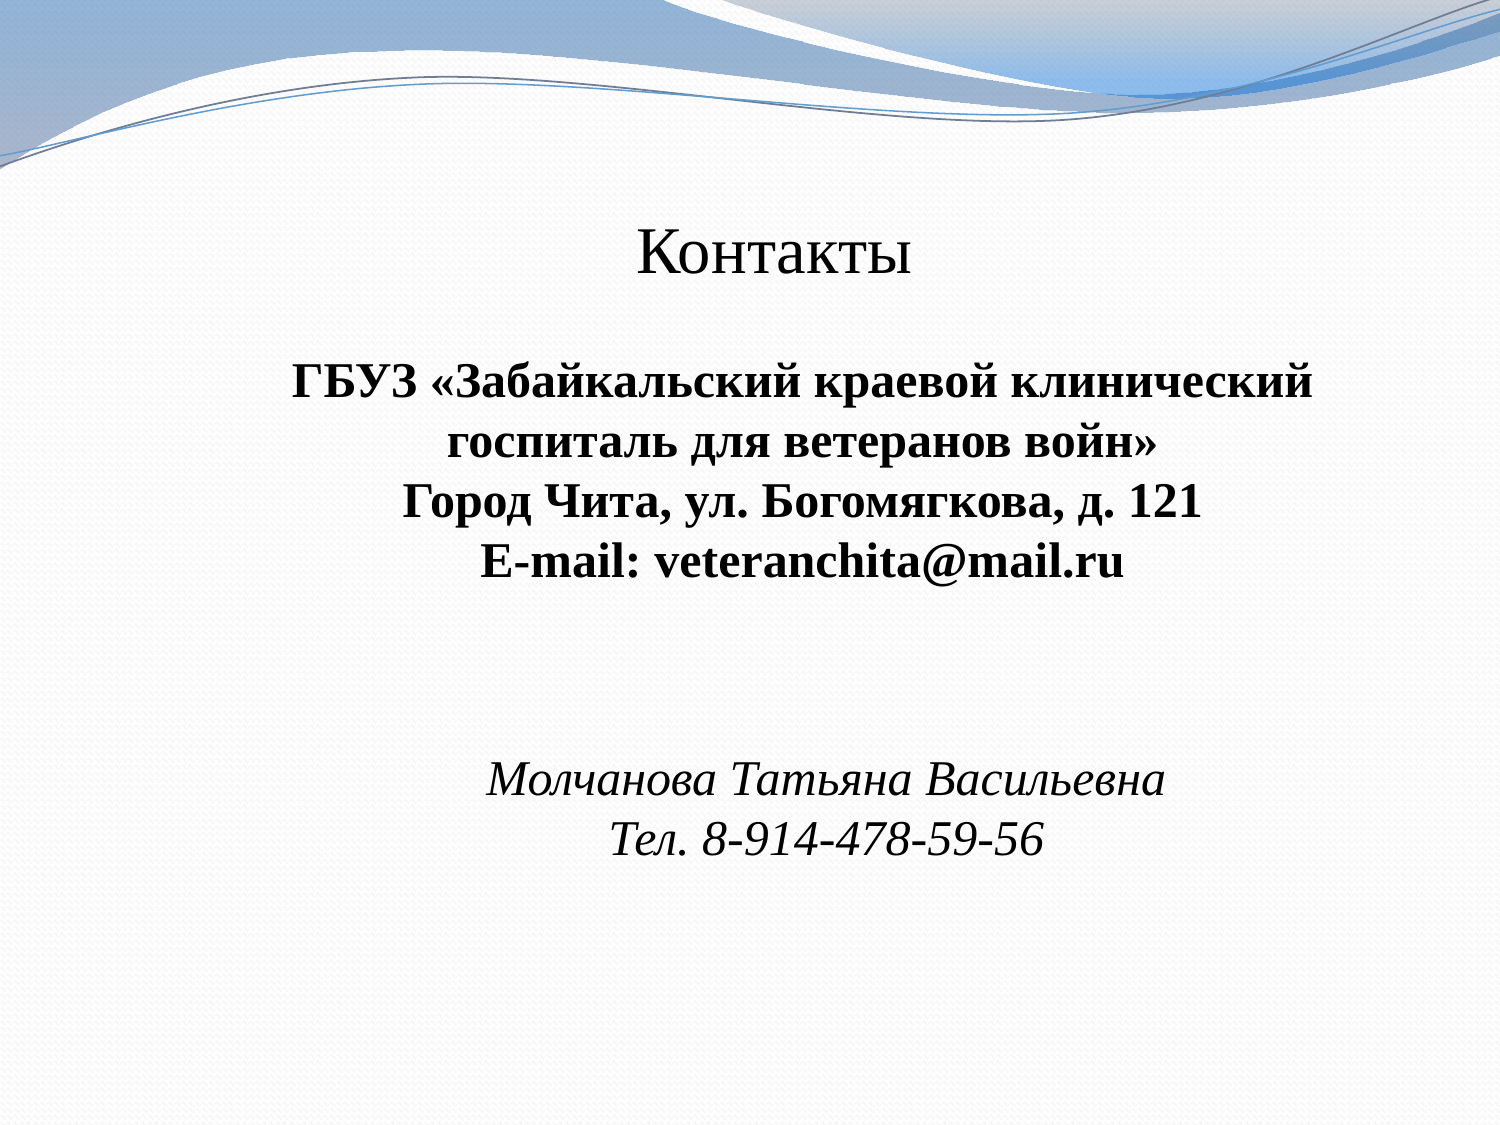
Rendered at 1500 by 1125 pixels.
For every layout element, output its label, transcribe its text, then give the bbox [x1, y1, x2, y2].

text_box ГБУЗ «Забайкальский краевой клинический госпиталь для ветеранов войн» Город Чита, ул. Богомягкова, д. 121 E-mail: veteranchita@mail.ru [222, 339, 1383, 640]
text_box Контакты [128, 199, 1430, 294]
text_box Молчанова Татьяна Васильевна Тел. 8-914-478-59-56 [398, 738, 1254, 873]
